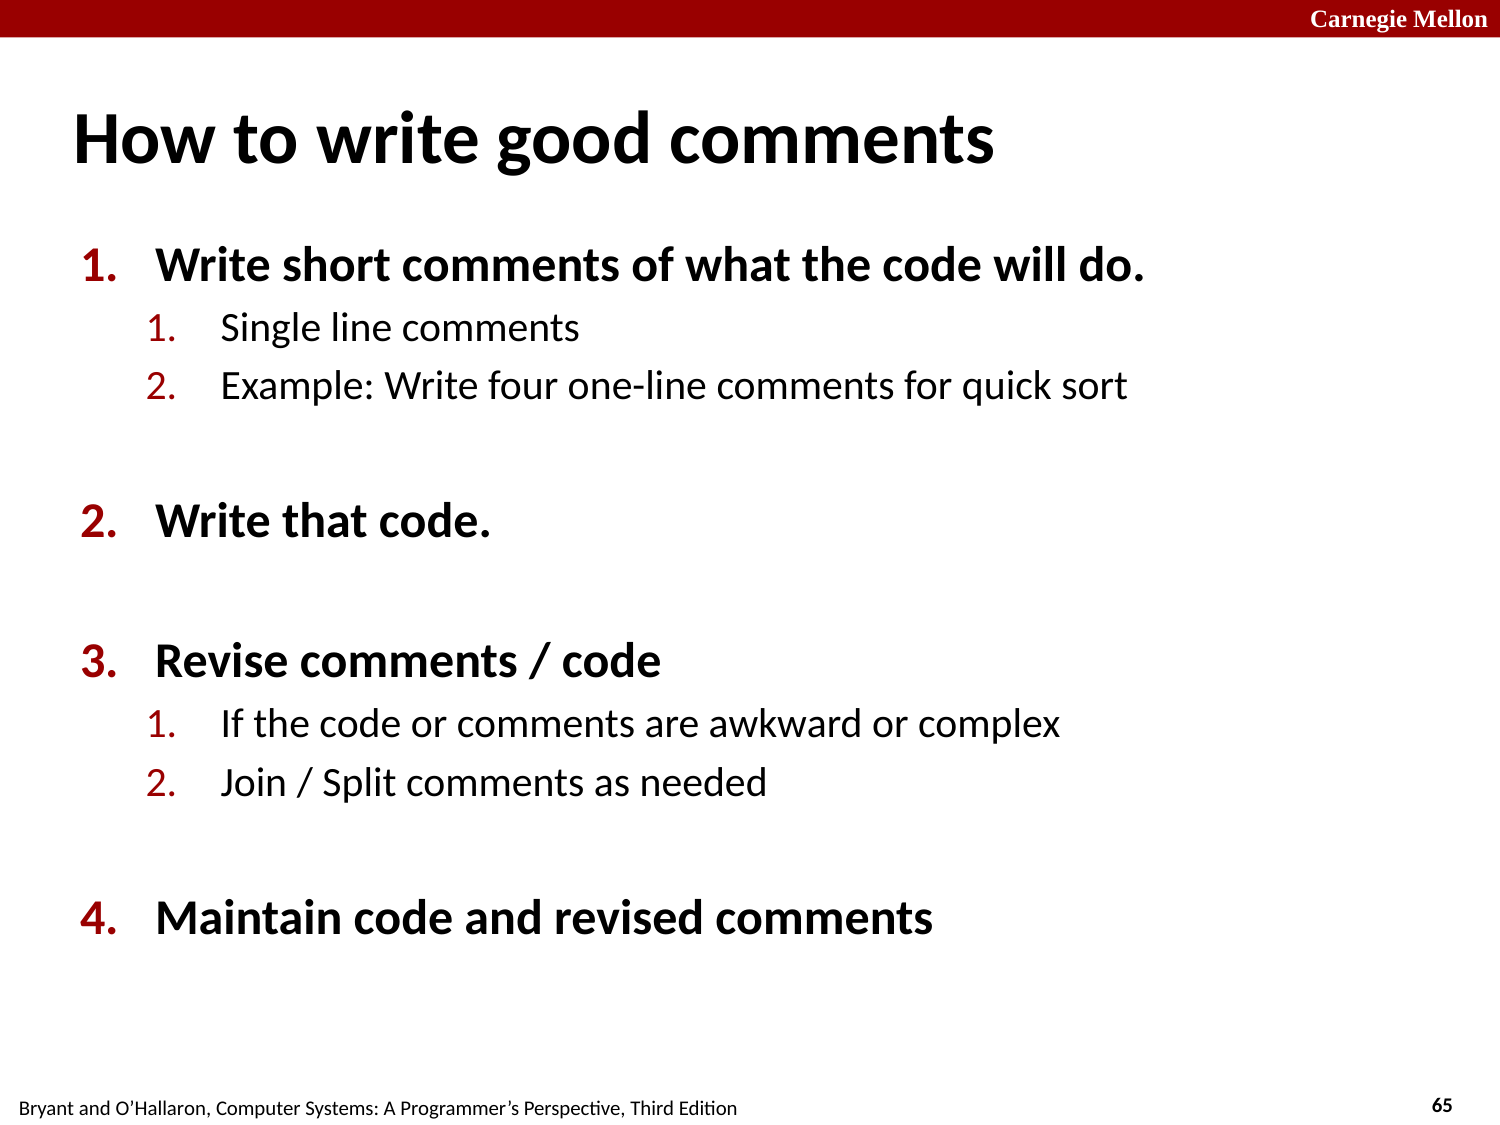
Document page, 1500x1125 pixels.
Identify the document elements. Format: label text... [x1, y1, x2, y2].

list Write short comments of what the code will do. Single line comments Example: Write four one-line comments for quick sort Write that code. Revise comments / code If the code or comments are awkward or complex Join / Split comments as needed Maintain code and revised comments [64, 223, 1361, 1040]
title How to write good comments [58, 71, 1305, 197]
